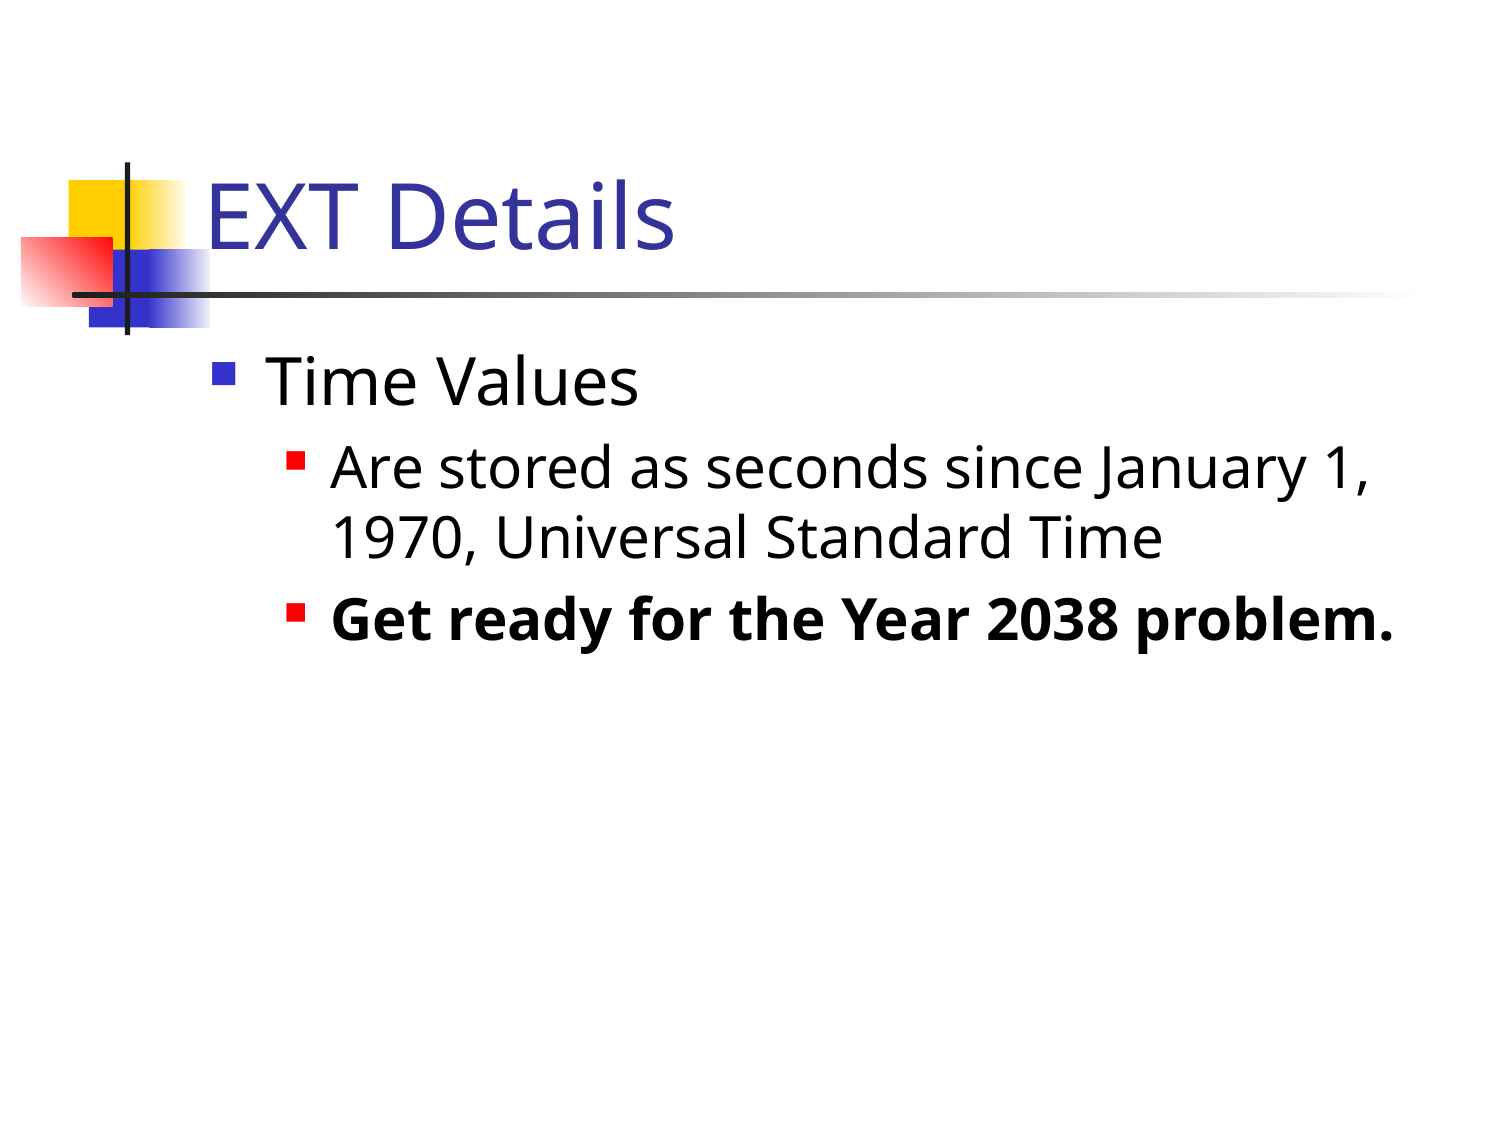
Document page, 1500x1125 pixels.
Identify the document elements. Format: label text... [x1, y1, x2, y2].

title EXT Details [188, 34, 1468, 276]
list Time Values Are stored as seconds since January 1, 1970, Universal Standard Time Get ready for the Year 2038 problem. [193, 330, 1470, 1007]
